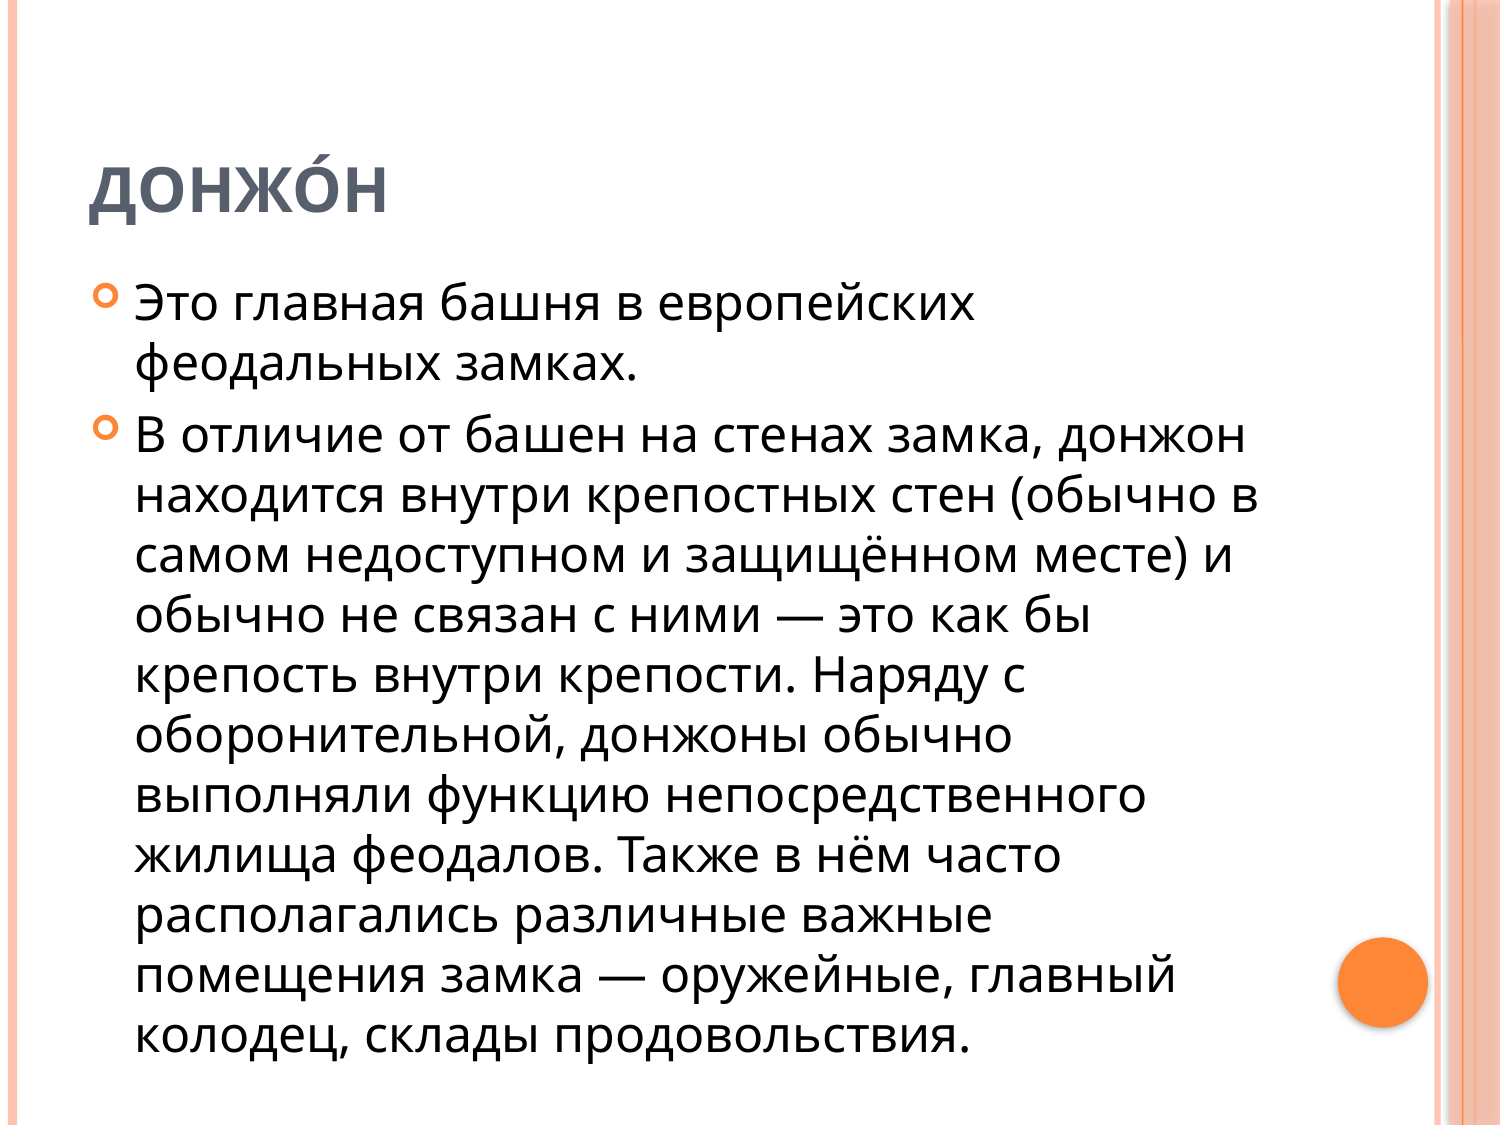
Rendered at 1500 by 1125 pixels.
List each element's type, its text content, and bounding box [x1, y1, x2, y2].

list Это главная башня в европейских феодальных замках. В отличие от башен на стенах замка, донжон находится внутри крепостных стен (обычно в самом недоступном и защищённом месте) и обычно не связан с ними — это как бы крепость внутри крепости. Наряду с оборонительной, донжоны обычно выполняли функцию непосредственного жилища феодалов. Также в нём часто располагались различные важные помещения замка — оружейные, главный колодец, склады продовольствия. [74, 262, 1301, 1063]
title Донжо́н [75, 45, 1300, 233]
